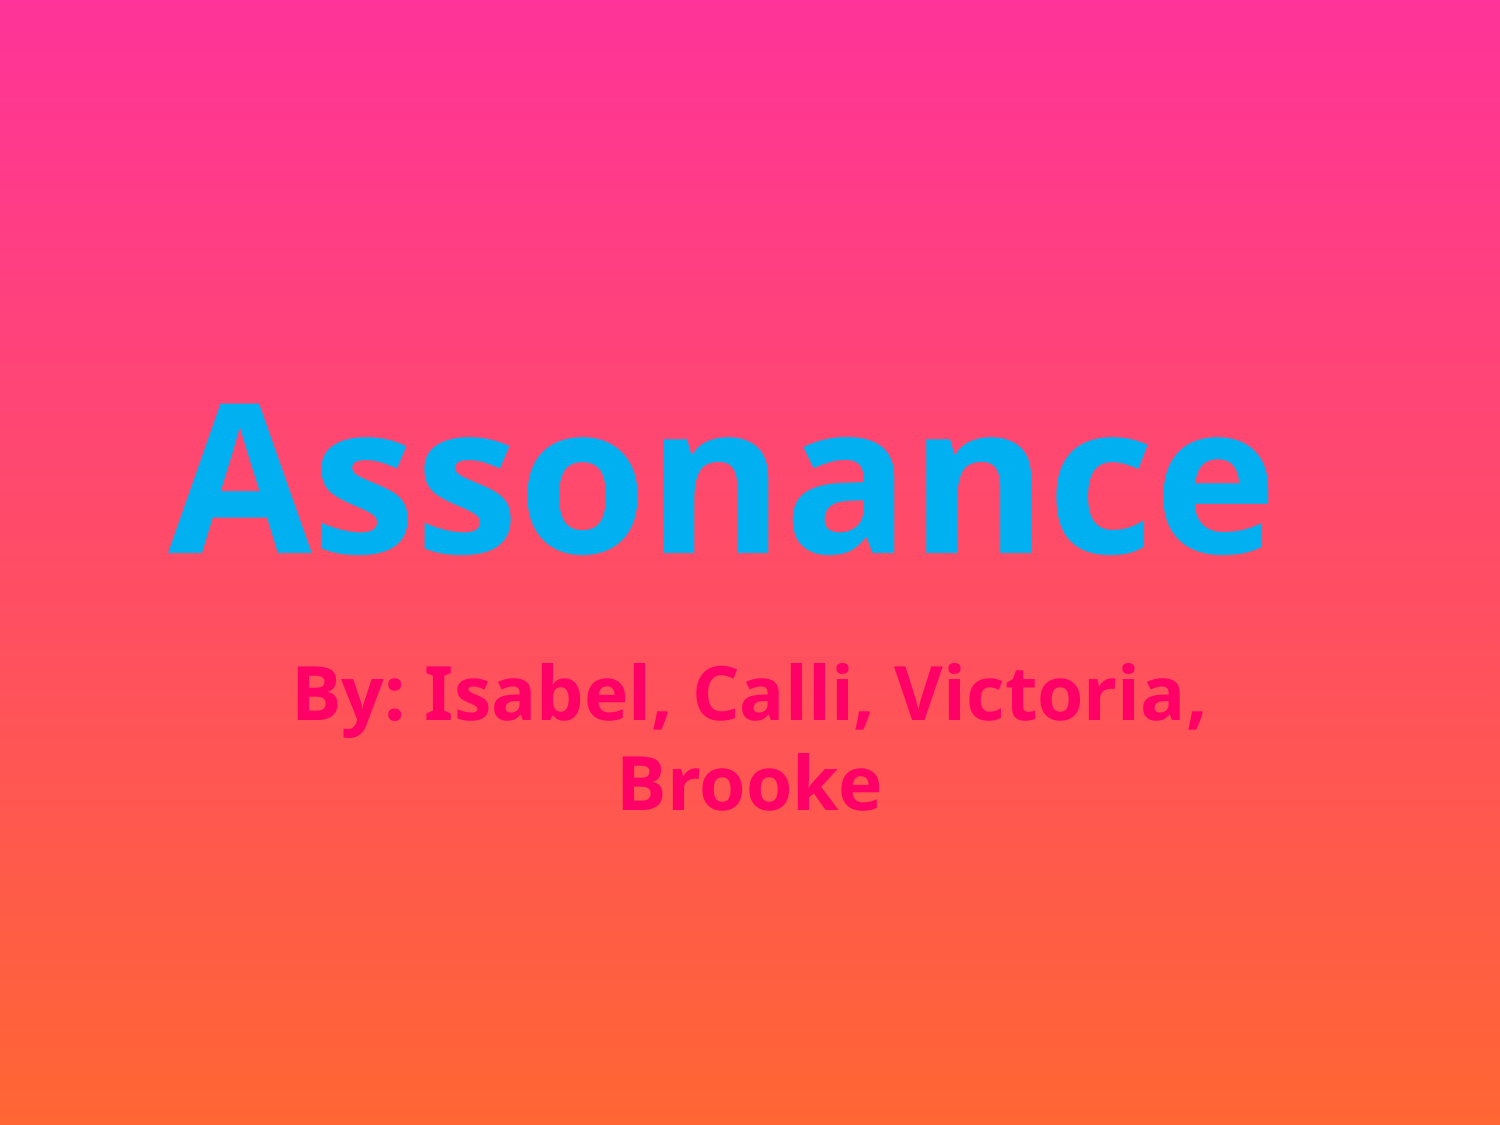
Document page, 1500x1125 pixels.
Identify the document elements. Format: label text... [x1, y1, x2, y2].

title Assonance [112, 349, 1388, 591]
subtitle By: Isabel, Calli, Victoria, Brooke [225, 637, 1275, 925]
